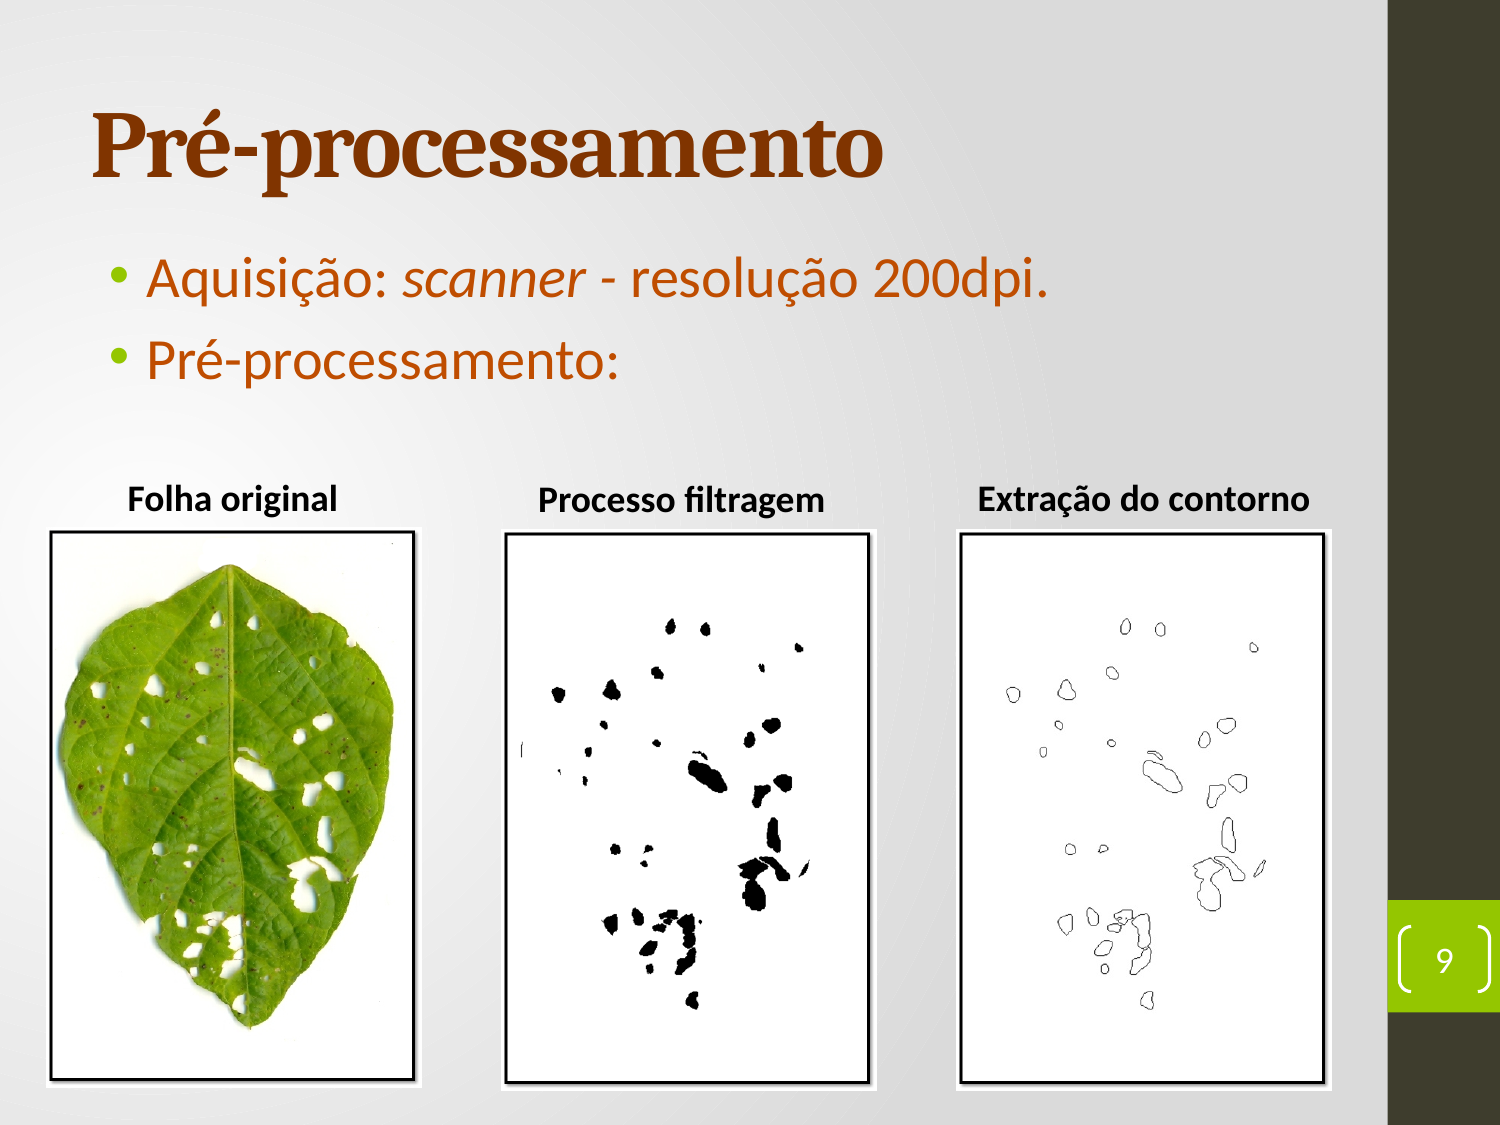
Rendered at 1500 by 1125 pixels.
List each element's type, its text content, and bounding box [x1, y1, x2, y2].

title Pré-processamento [75, 45, 1325, 231]
slide_number 9 [1397, 924, 1492, 994]
picture [956, 529, 1333, 1092]
picture [46, 526, 423, 1089]
text_box Folha original [113, 466, 354, 519]
text_box Processo filtragem [523, 467, 843, 522]
list Aquisição: scanner - resolução 200dpi. Pré-processamento: [75, 231, 1325, 497]
picture [501, 529, 878, 1092]
text_box Extração do contorno [962, 466, 1326, 523]
